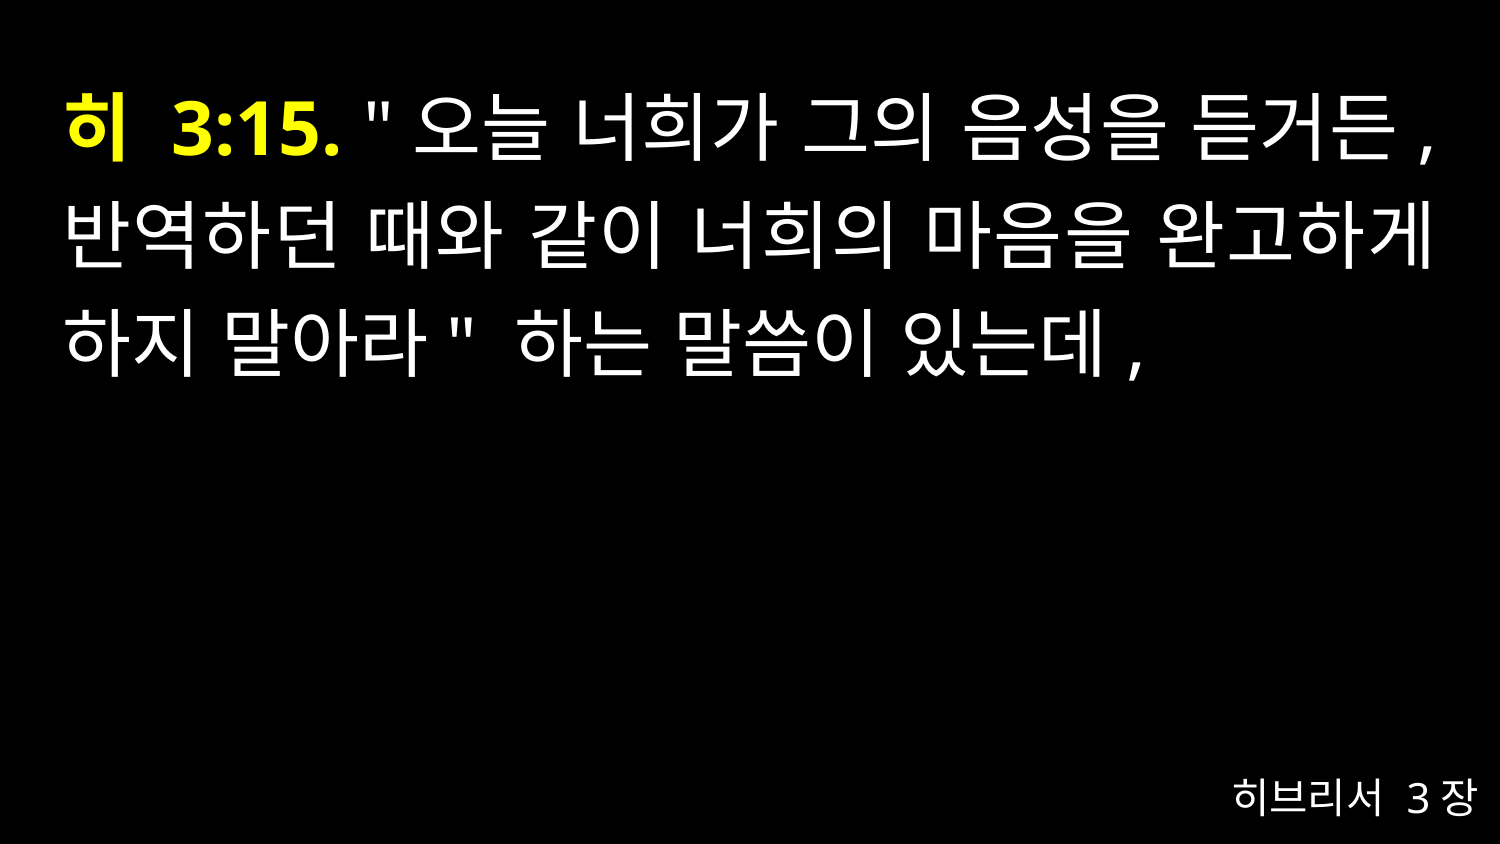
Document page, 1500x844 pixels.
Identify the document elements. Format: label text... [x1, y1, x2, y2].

subtitle 히브리서 3장 [916, 770, 1500, 844]
title 히 3:15. "오늘 너희가 그의 음성을 듣거든, 반역하던 때와 같이 너희의 마음을 완고하게 하지 말아라" 하는 말씀이 있는데, [0, 0, 1500, 844]
